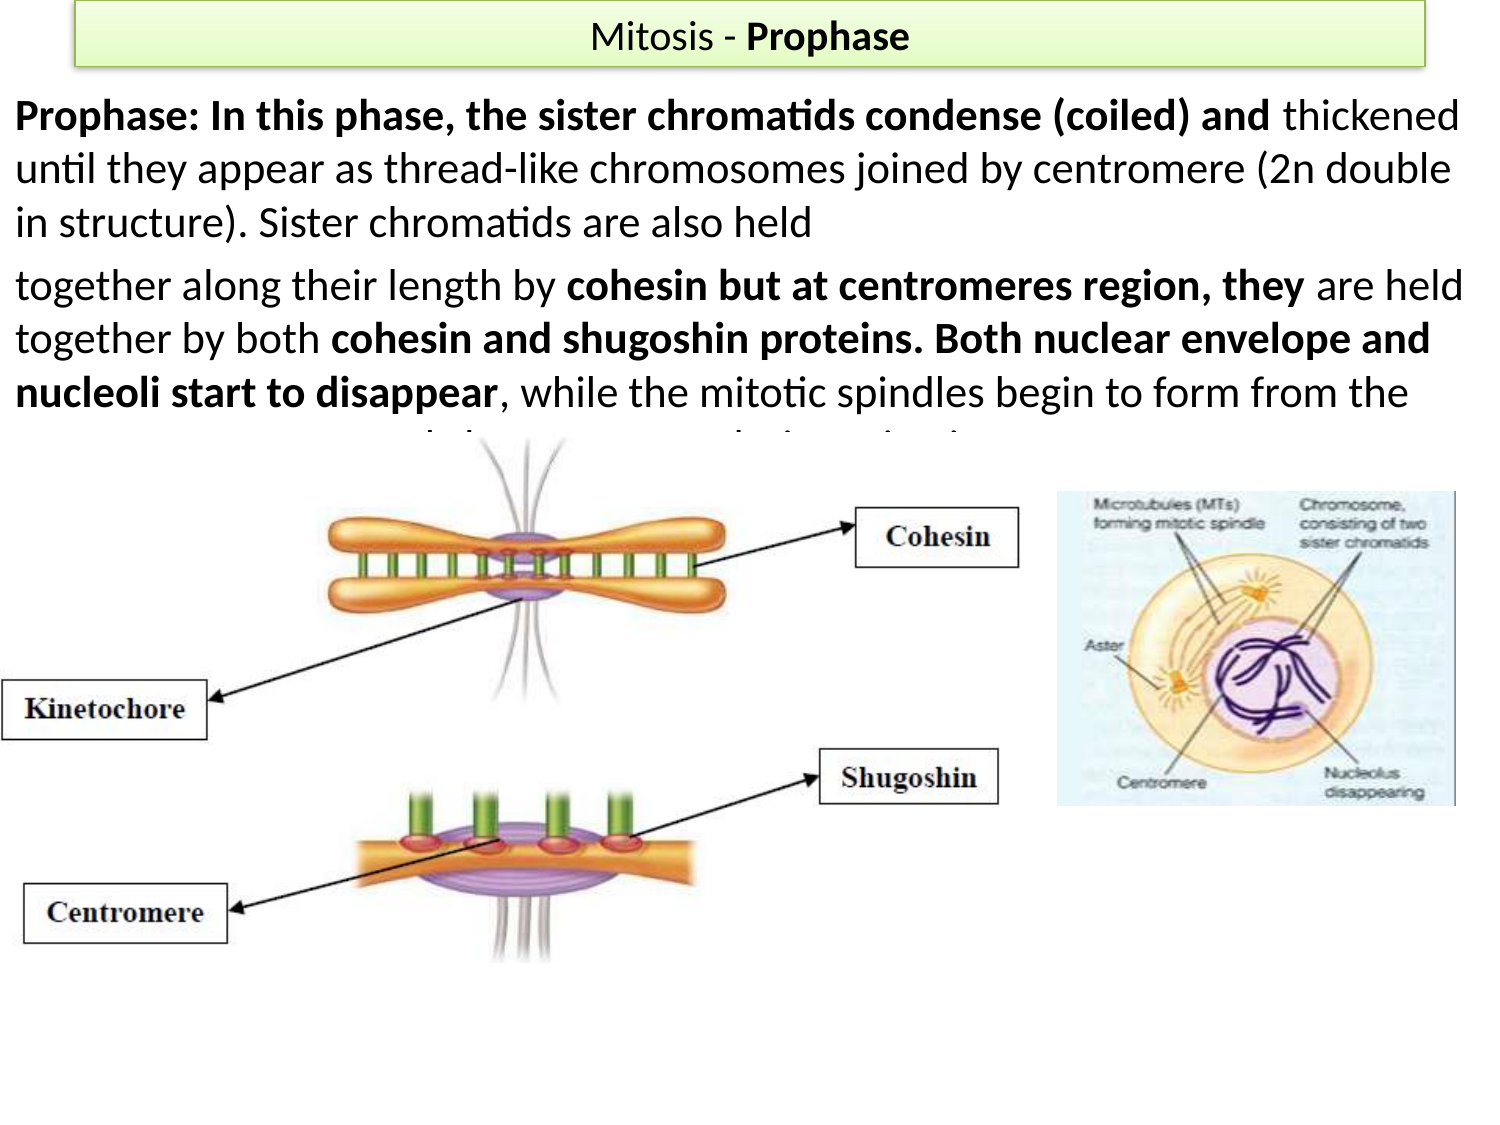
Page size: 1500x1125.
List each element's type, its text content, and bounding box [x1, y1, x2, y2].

picture [1056, 491, 1456, 806]
picture [0, 432, 1021, 963]
list Prophase: In this phase, the sister chromatids condense (coiled) and thickened until they appear as thread-like chromosomes joined by centromere (2n double in structure). Sister chromatids are also held together along their length by cohesin but at centromeres region, they are held together by both cohesin and shugoshin proteins. Both nuclear envelope and nucleoli start to disappear, while the mitotic spindles begin to form from the centrosomes to control chr movement during mitosis. [0, 78, 1500, 480]
title Mitosis - Prophase [74, 0, 1426, 67]
